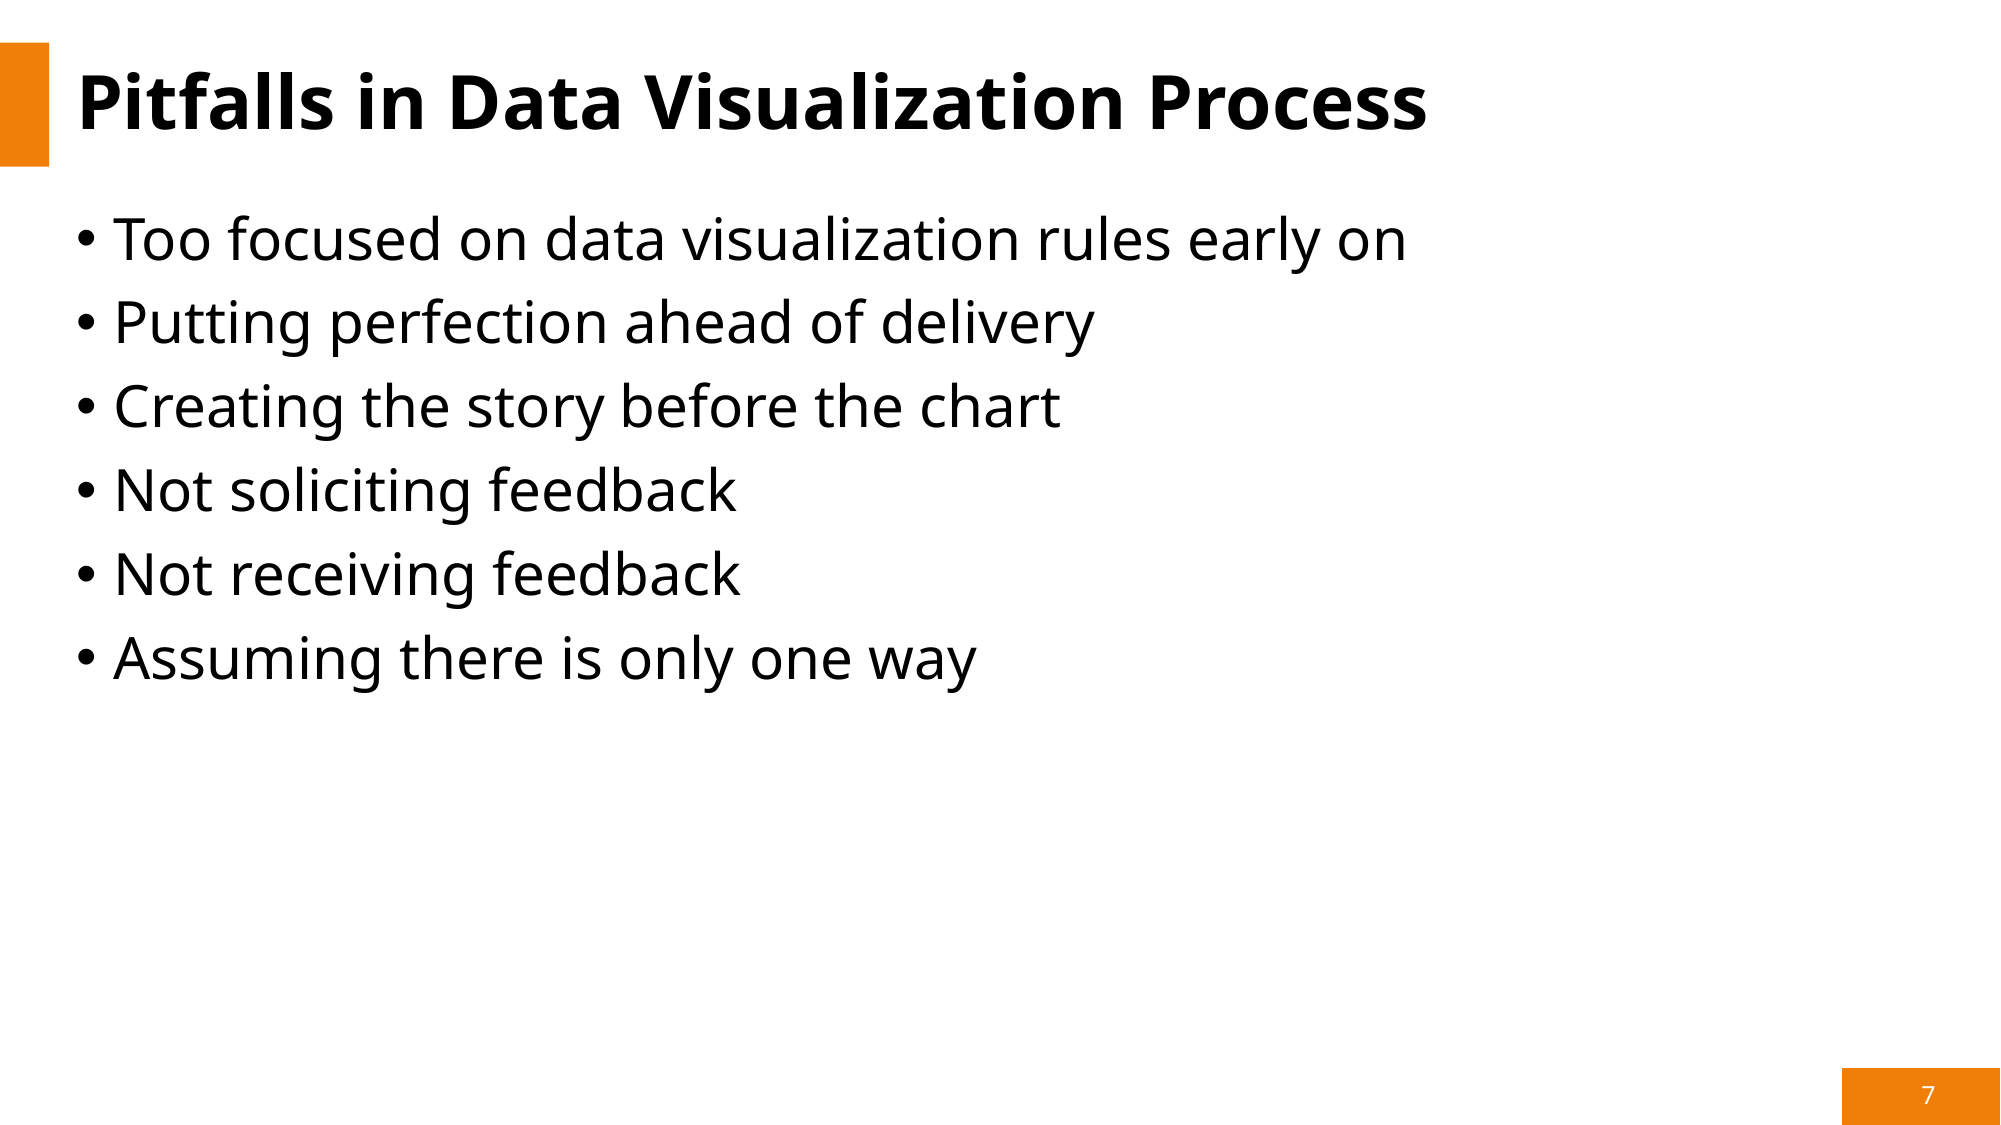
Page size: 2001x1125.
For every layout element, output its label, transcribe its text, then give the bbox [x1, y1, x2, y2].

slide_number 7 [1889, 1079, 1951, 1114]
title Pitfalls in Data Visualization Process [60, 42, 1951, 168]
list Too focused on data visualization rules early on Putting perfection ahead of delivery Creating the story before the chart Not soliciting feedback Not receiving feedback Assuming there is only one way [60, 202, 1951, 1014]
